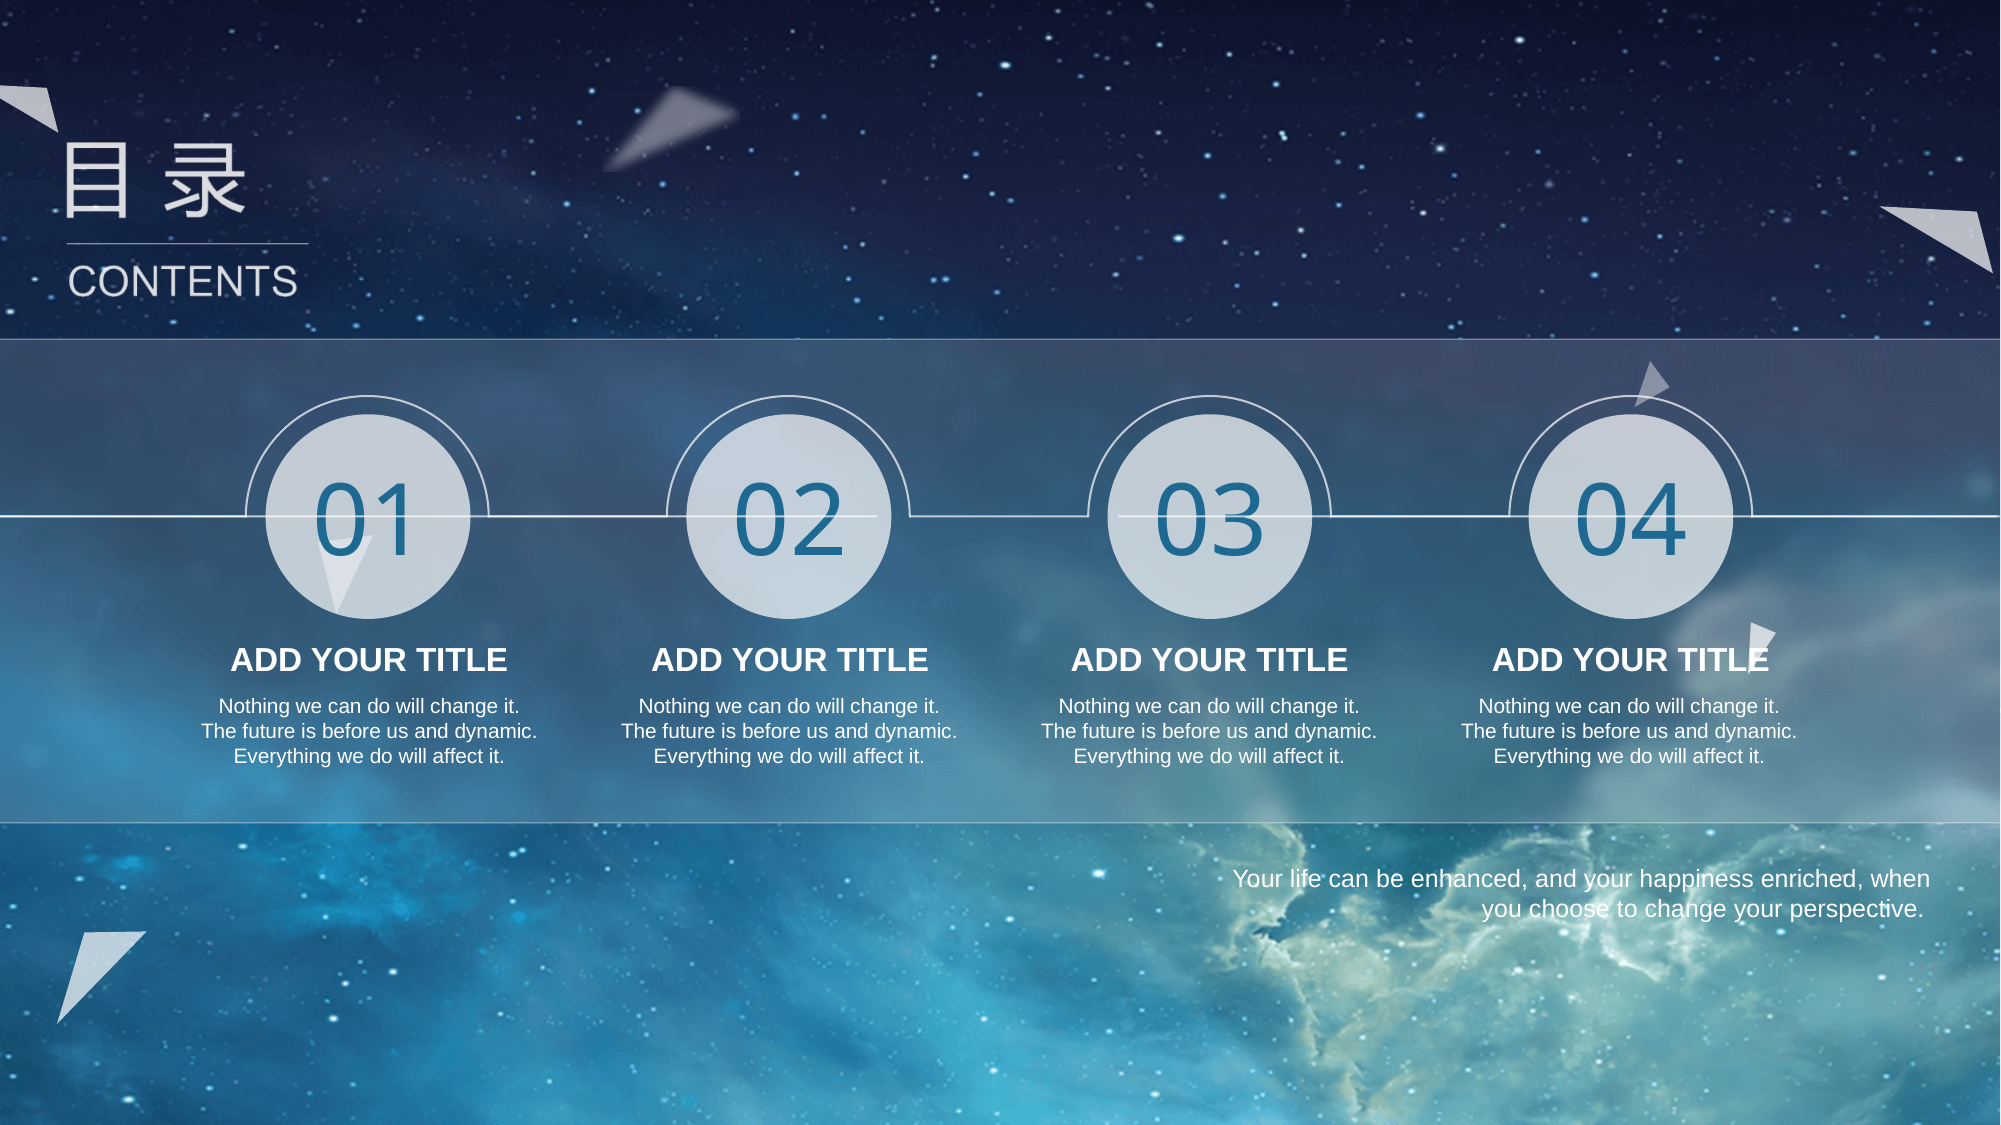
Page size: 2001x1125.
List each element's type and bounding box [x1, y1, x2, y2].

text_box [604, 395, 2000, 777]
text_box [0, 77, 2000, 514]
picture [4, 101, 337, 333]
text_box [0, 525, 2000, 1028]
text_box [183, 395, 556, 515]
text_box [183, 524, 556, 777]
picture [0, 0, 2001, 1125]
